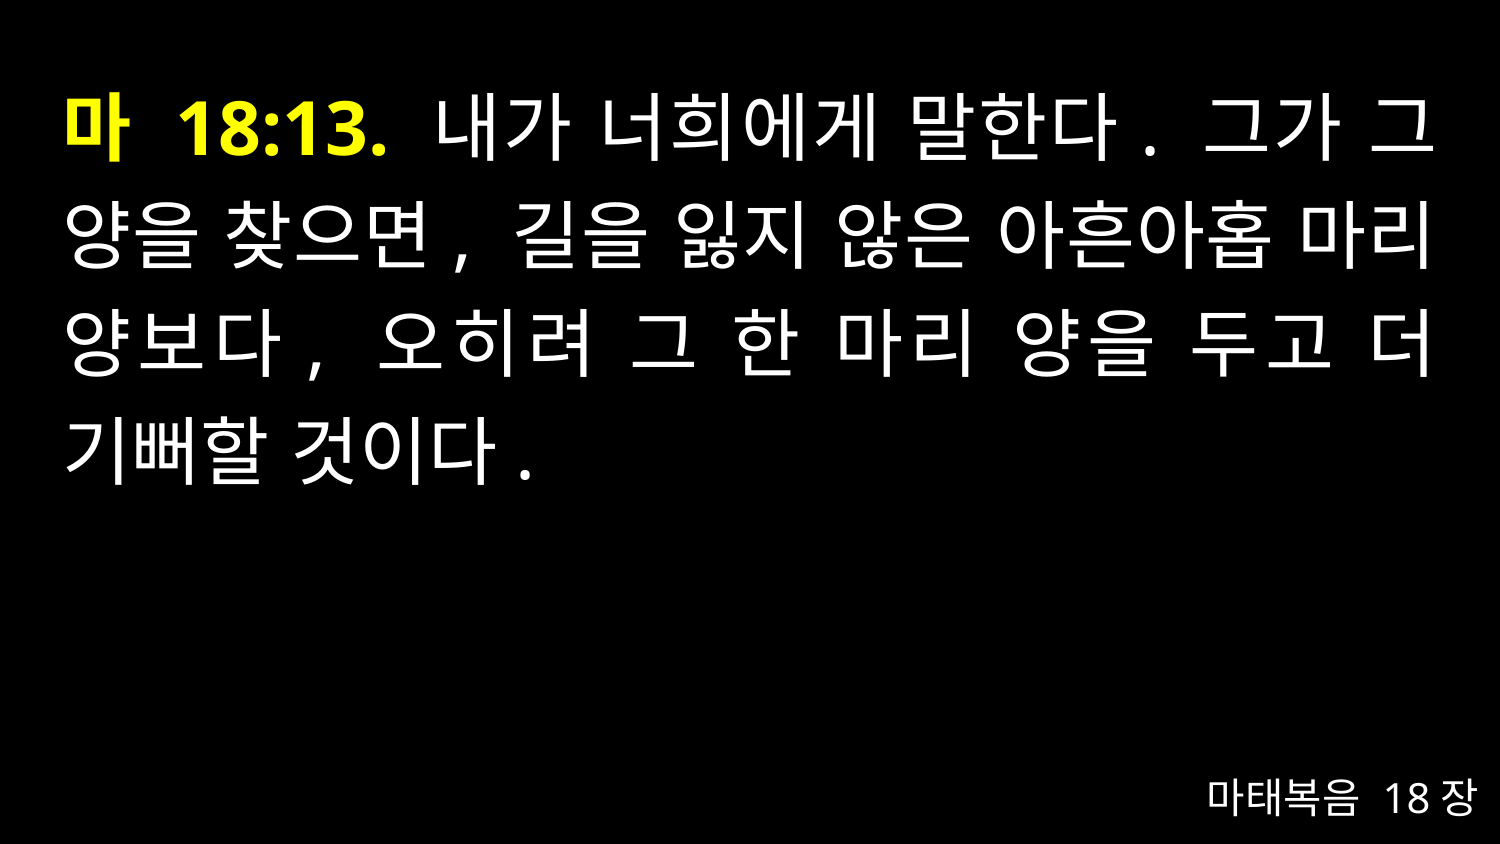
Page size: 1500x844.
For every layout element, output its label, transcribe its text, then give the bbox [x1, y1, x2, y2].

subtitle 마태복음 18장 [916, 770, 1500, 844]
title 마 18:13. 내가 너희에게 말한다. 그가 그 양을 찾으면, 길을 잃지 않은 아흔아홉 마리 양보다, 오히려 그 한 마리 양을 두고 더 기뻐할 것이다. [0, 0, 1500, 844]
